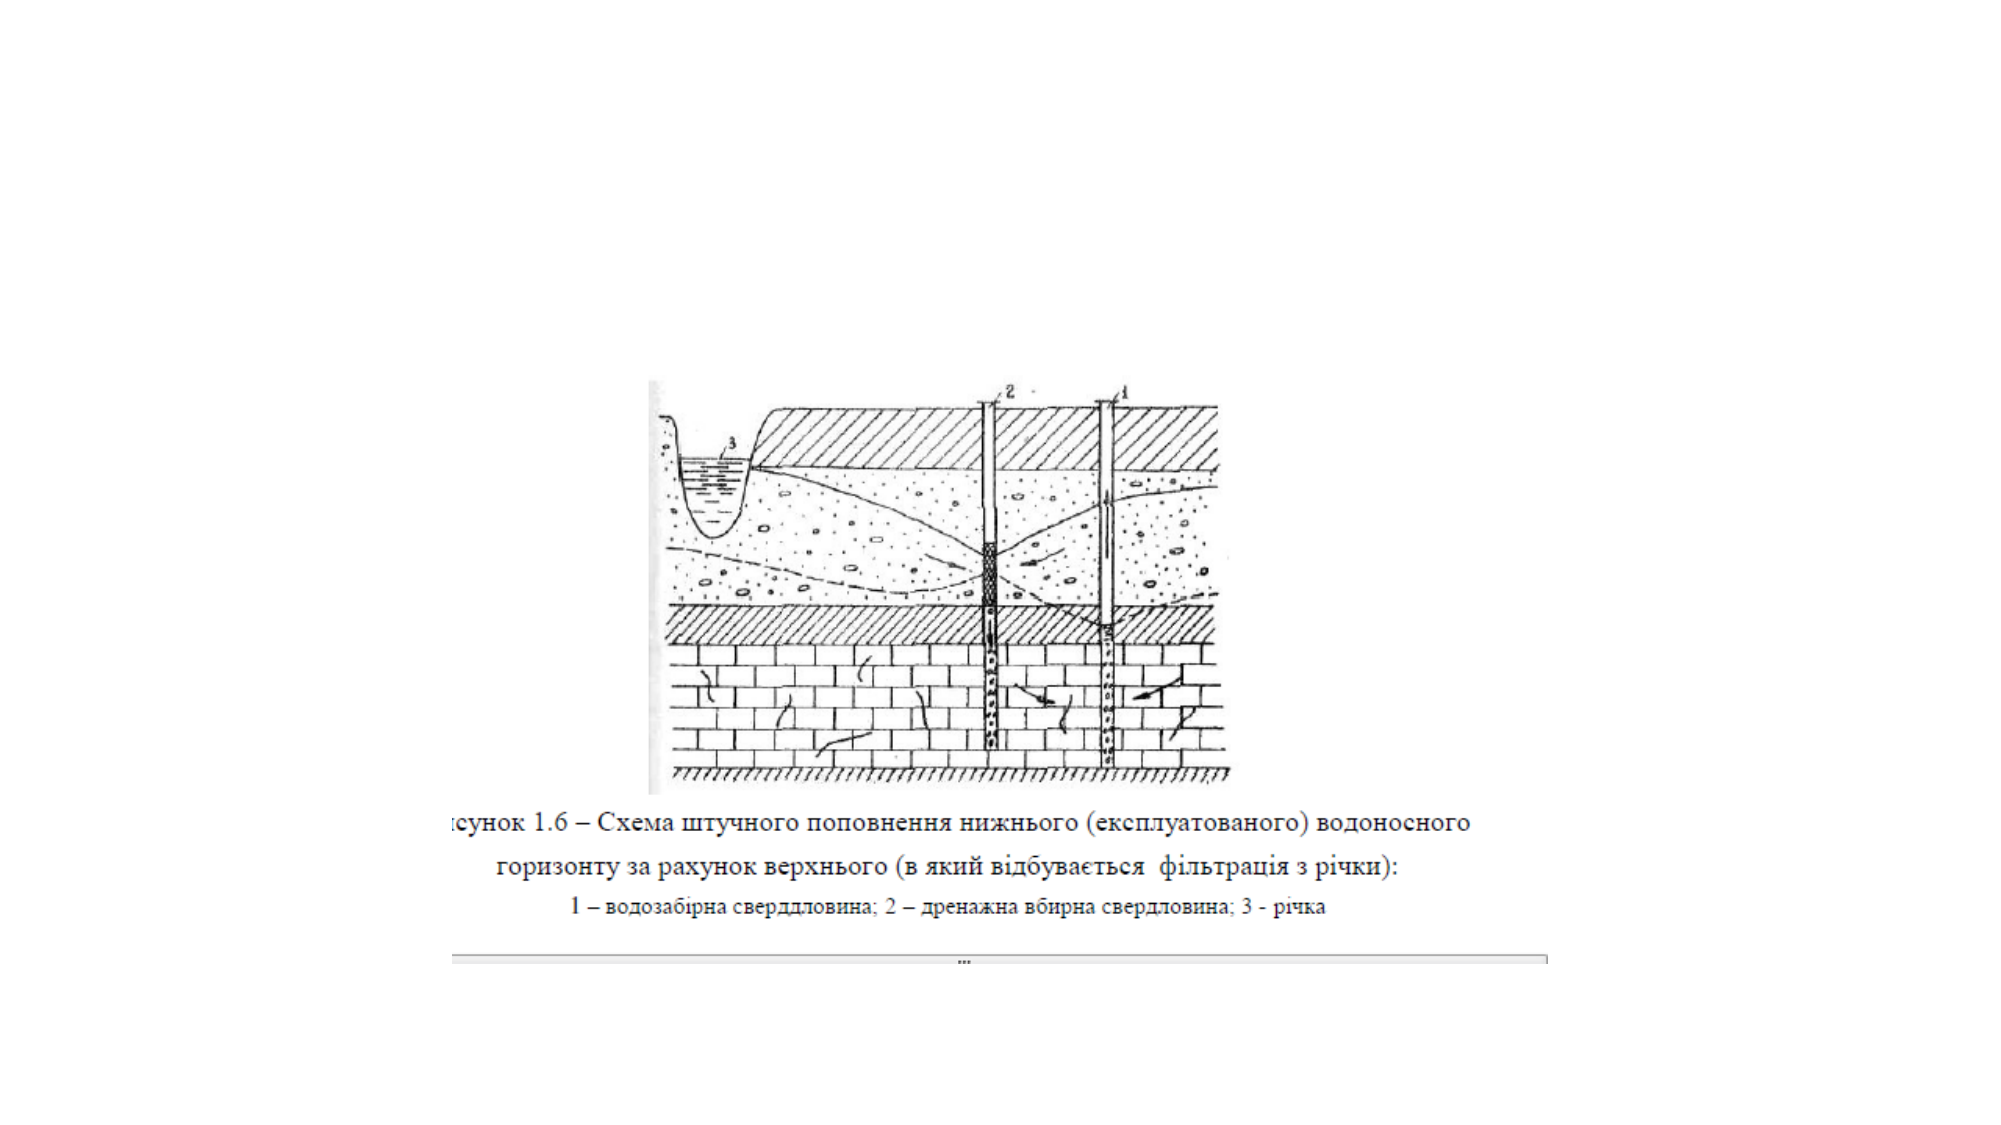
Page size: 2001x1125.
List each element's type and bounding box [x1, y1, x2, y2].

list [452, 349, 1548, 964]
